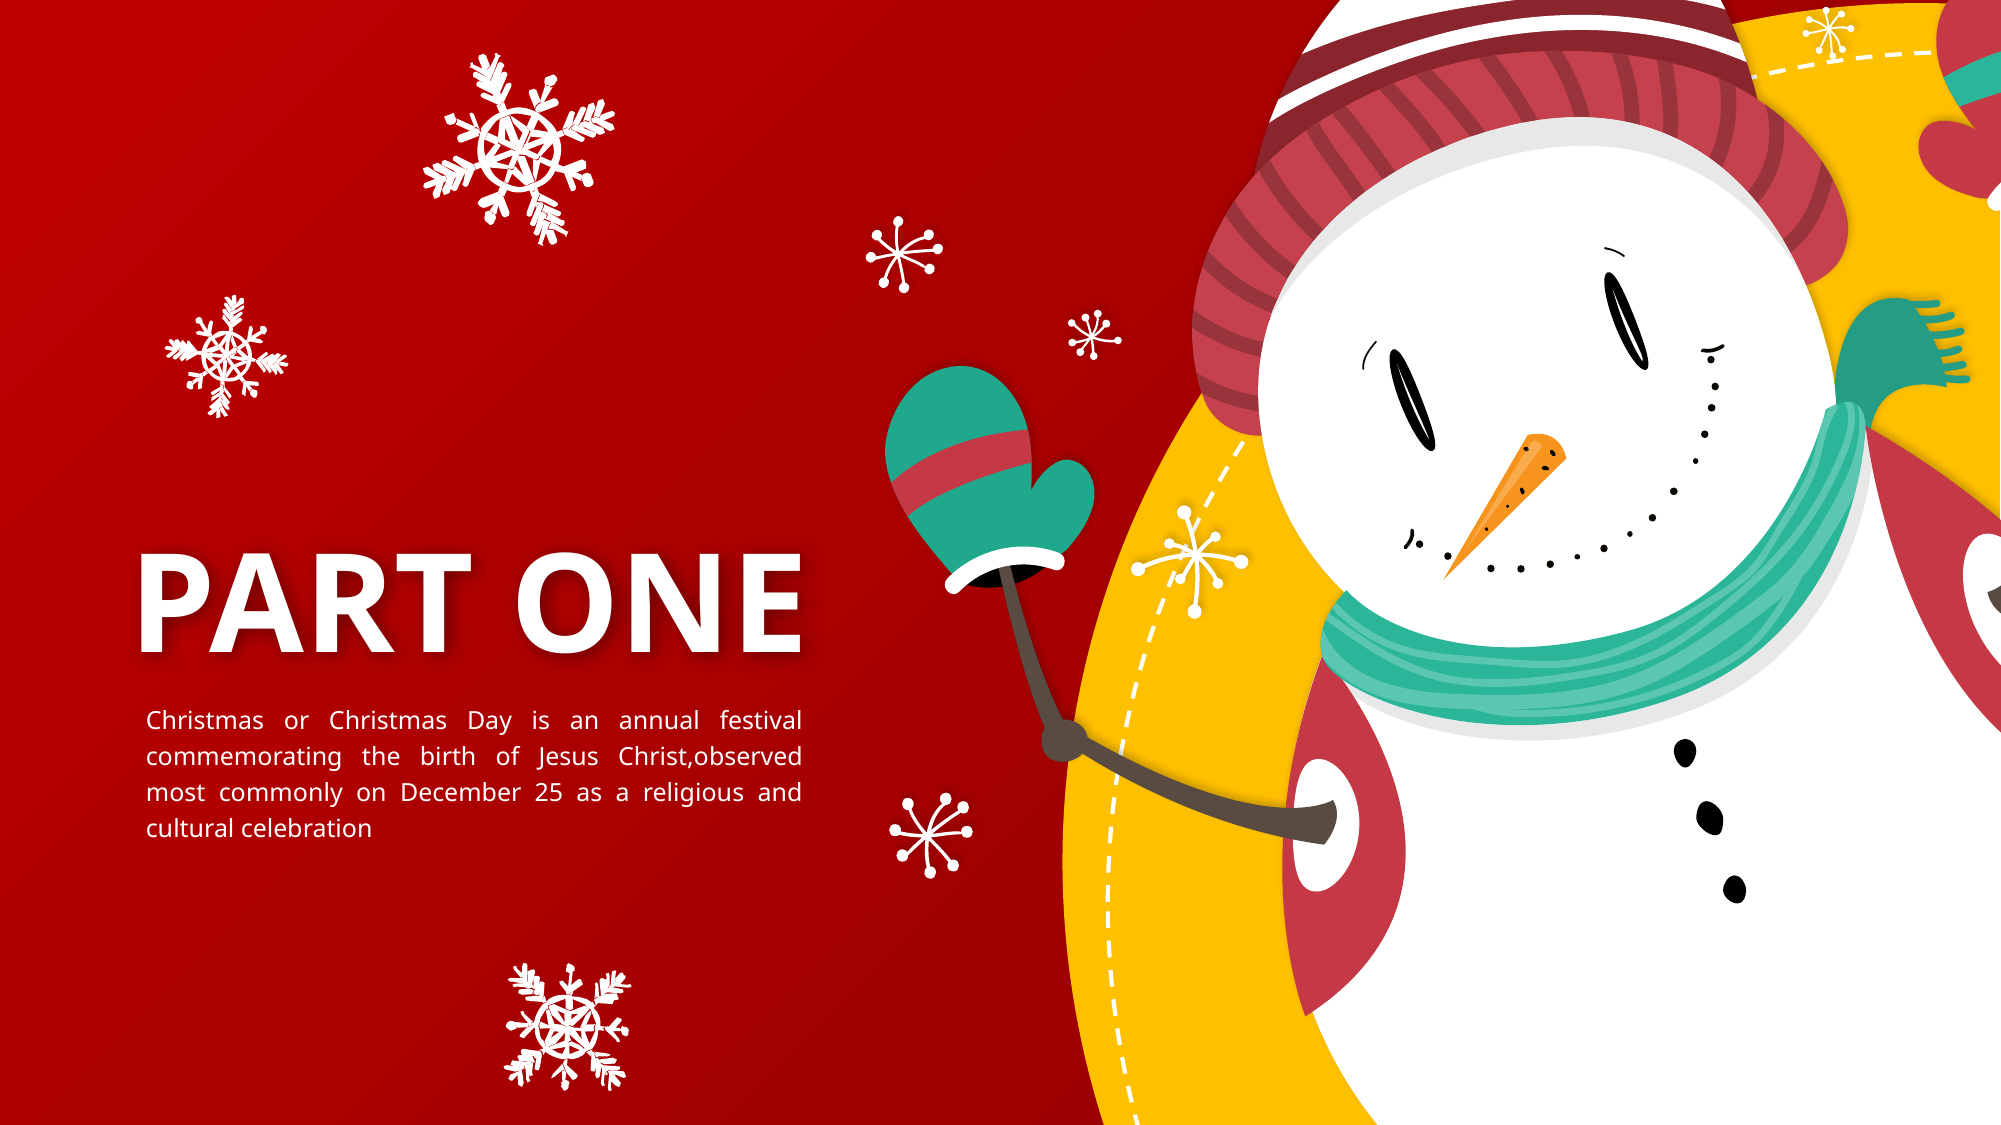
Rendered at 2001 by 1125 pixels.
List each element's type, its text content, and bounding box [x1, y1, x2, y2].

text_box Christmas or Christmas Day is an annual festival commemorating the birth of Jesus Christ,observed most commonly on December 25 as a religious and cultural celebration [131, 691, 819, 850]
text_box PART ONE [97, 507, 841, 687]
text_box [504, 961, 632, 1092]
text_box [421, 52, 617, 246]
picture [842, 0, 2000, 1125]
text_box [165, 296, 288, 417]
